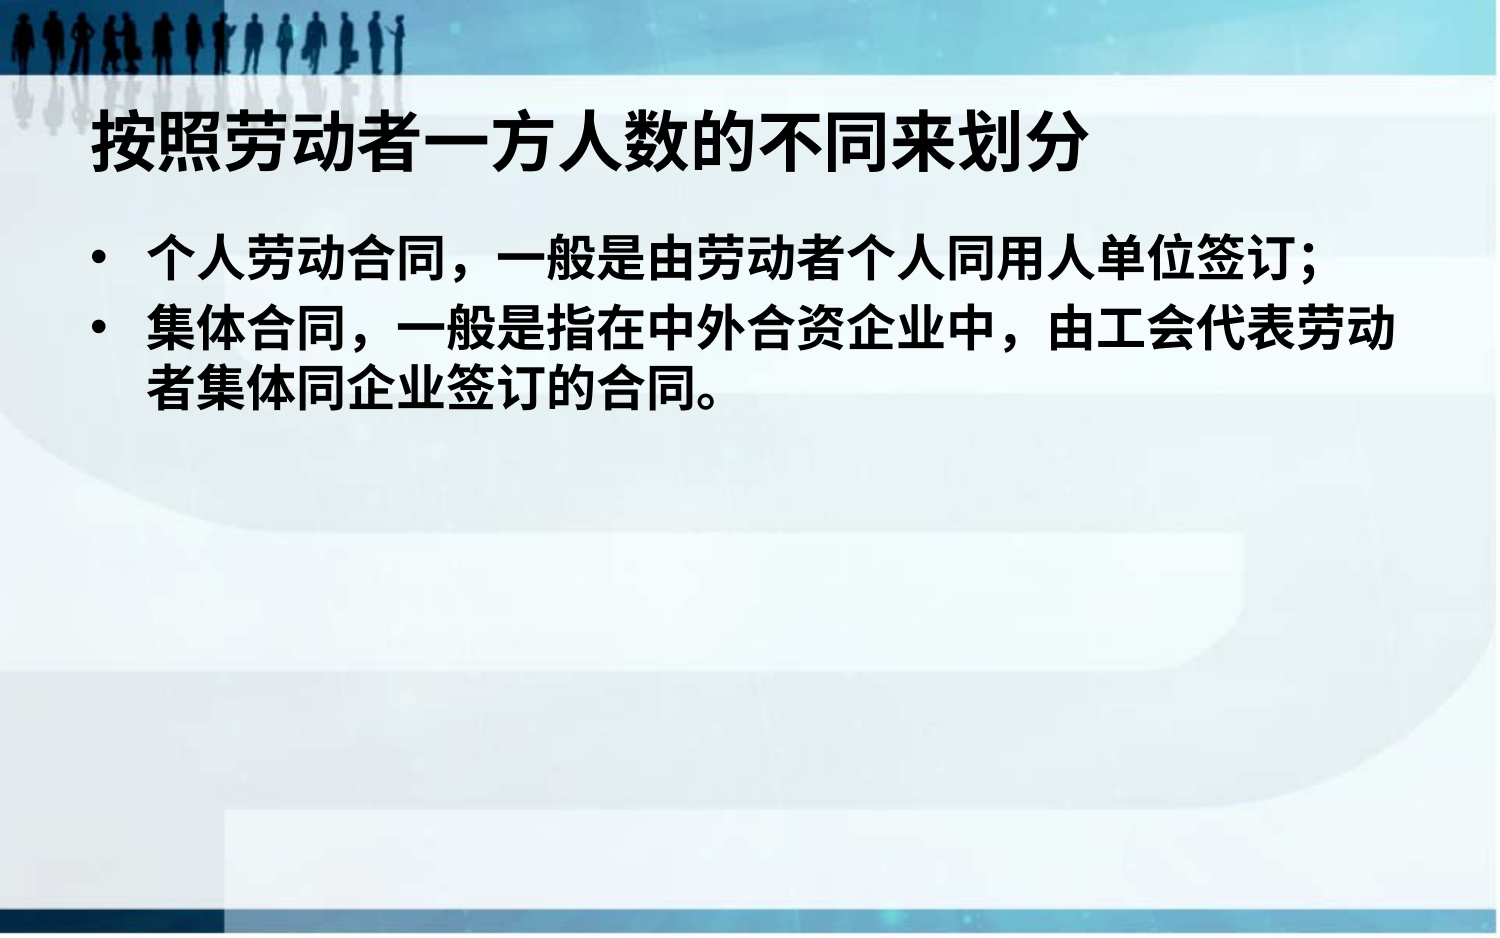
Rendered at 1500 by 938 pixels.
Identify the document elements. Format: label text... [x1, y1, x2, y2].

picture [0, 0, 1500, 938]
list 个人劳动合同，一般是由劳动者个人同用人单位签订； 集体合同，一般是指在中外合资企业中，由工会代表劳动者集体同企业签订的合同。 [74, 218, 1426, 838]
title 按照劳动者一方人数的不同来划分 [74, 70, 1426, 210]
